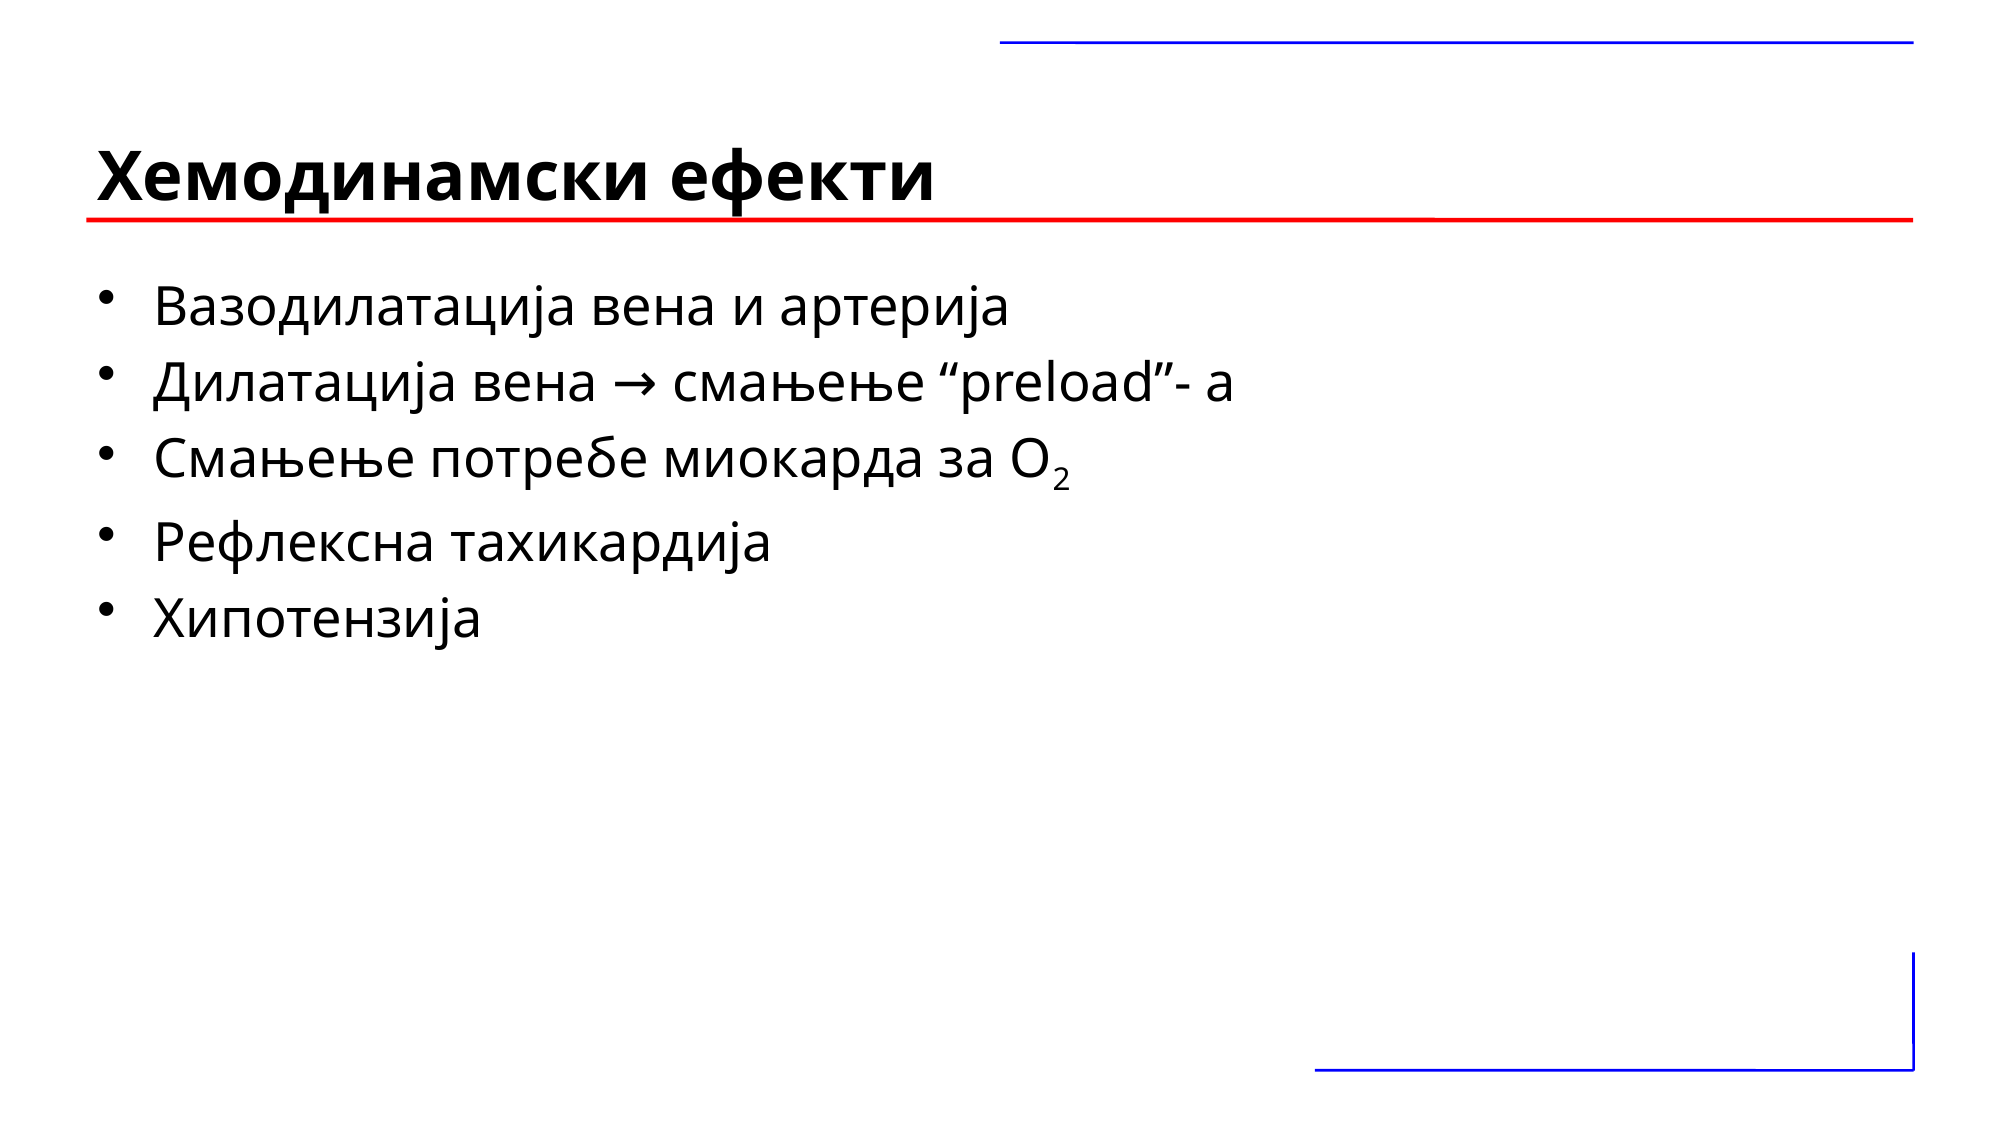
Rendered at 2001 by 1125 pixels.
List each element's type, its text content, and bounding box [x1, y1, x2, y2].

list Вазодилатација вена и артерија Дилатација вена → смањење “preload”- а Смањење потребе миокарда за О2 Рефлексна тахикардија Хипотензија [82, 264, 1798, 988]
title Хемодинамски ефекти [82, 66, 1652, 264]
